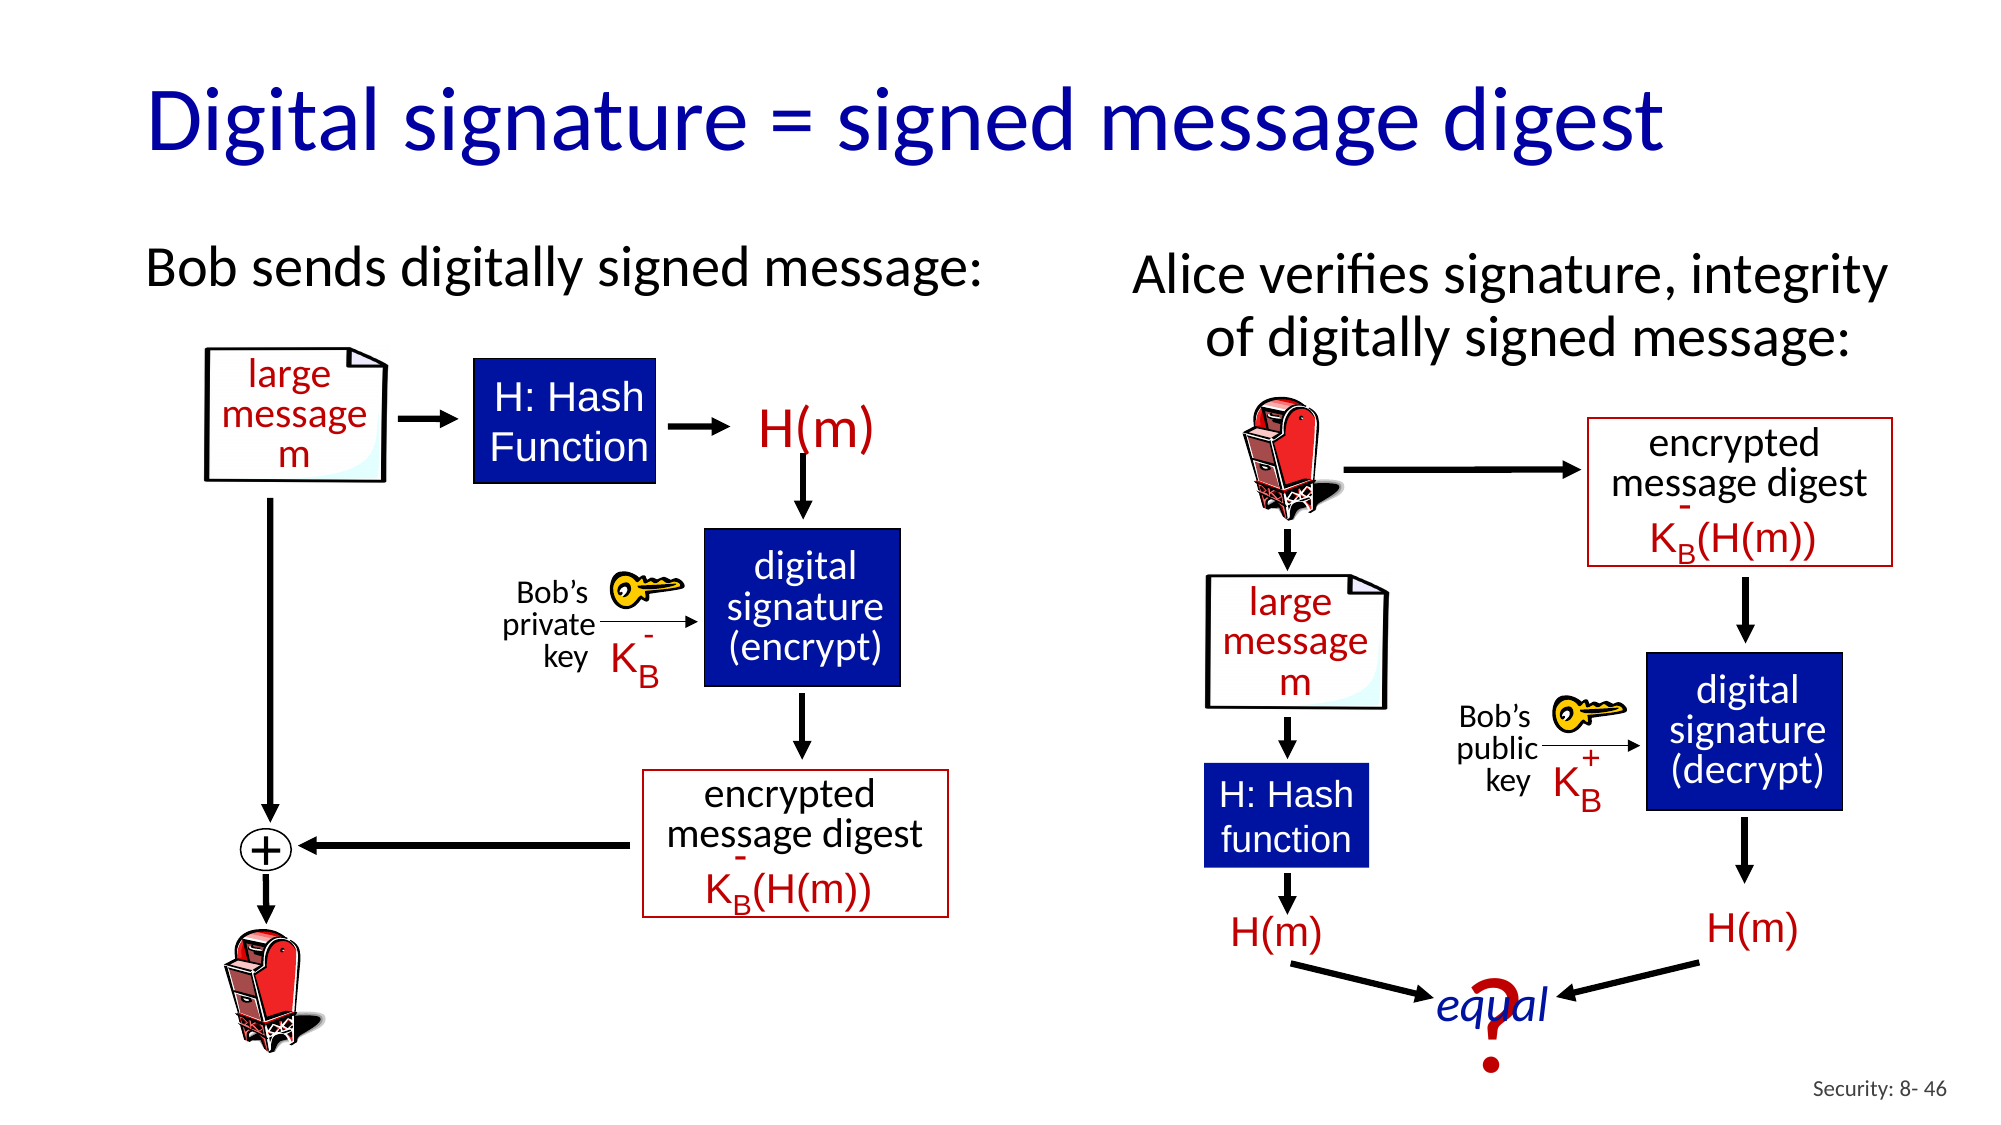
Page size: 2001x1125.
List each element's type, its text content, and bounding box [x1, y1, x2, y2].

text_box H: Hash function [1204, 762, 1370, 868]
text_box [184, 345, 405, 486]
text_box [1395, 694, 1641, 828]
text_box [260, 890, 273, 925]
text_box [704, 528, 901, 686]
text_box [405, 412, 459, 426]
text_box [453, 570, 698, 704]
text_box Alice verifies signature, integrity of digitally signed message: [1082, 235, 1918, 410]
title Digital signature = signed message digest [131, 47, 1861, 195]
picture [223, 927, 327, 1054]
text_box H(m) [1205, 896, 1349, 962]
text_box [1587, 417, 1893, 567]
text_box [667, 420, 731, 433]
text_box H(m) [1688, 893, 1818, 958]
picture [1242, 395, 1346, 522]
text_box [1345, 927, 1640, 1110]
text_box H(m) [721, 382, 913, 467]
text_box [1647, 652, 1844, 810]
text_box Bob sends digitally signed message: [130, 221, 1015, 311]
text_box [1346, 463, 1582, 476]
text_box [643, 768, 948, 918]
text_box [473, 358, 656, 483]
text_box H: Hash Function [474, 362, 665, 477]
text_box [196, 804, 336, 890]
slide_number Security: 8- 46 [1512, 1056, 1963, 1117]
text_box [1185, 572, 1406, 714]
